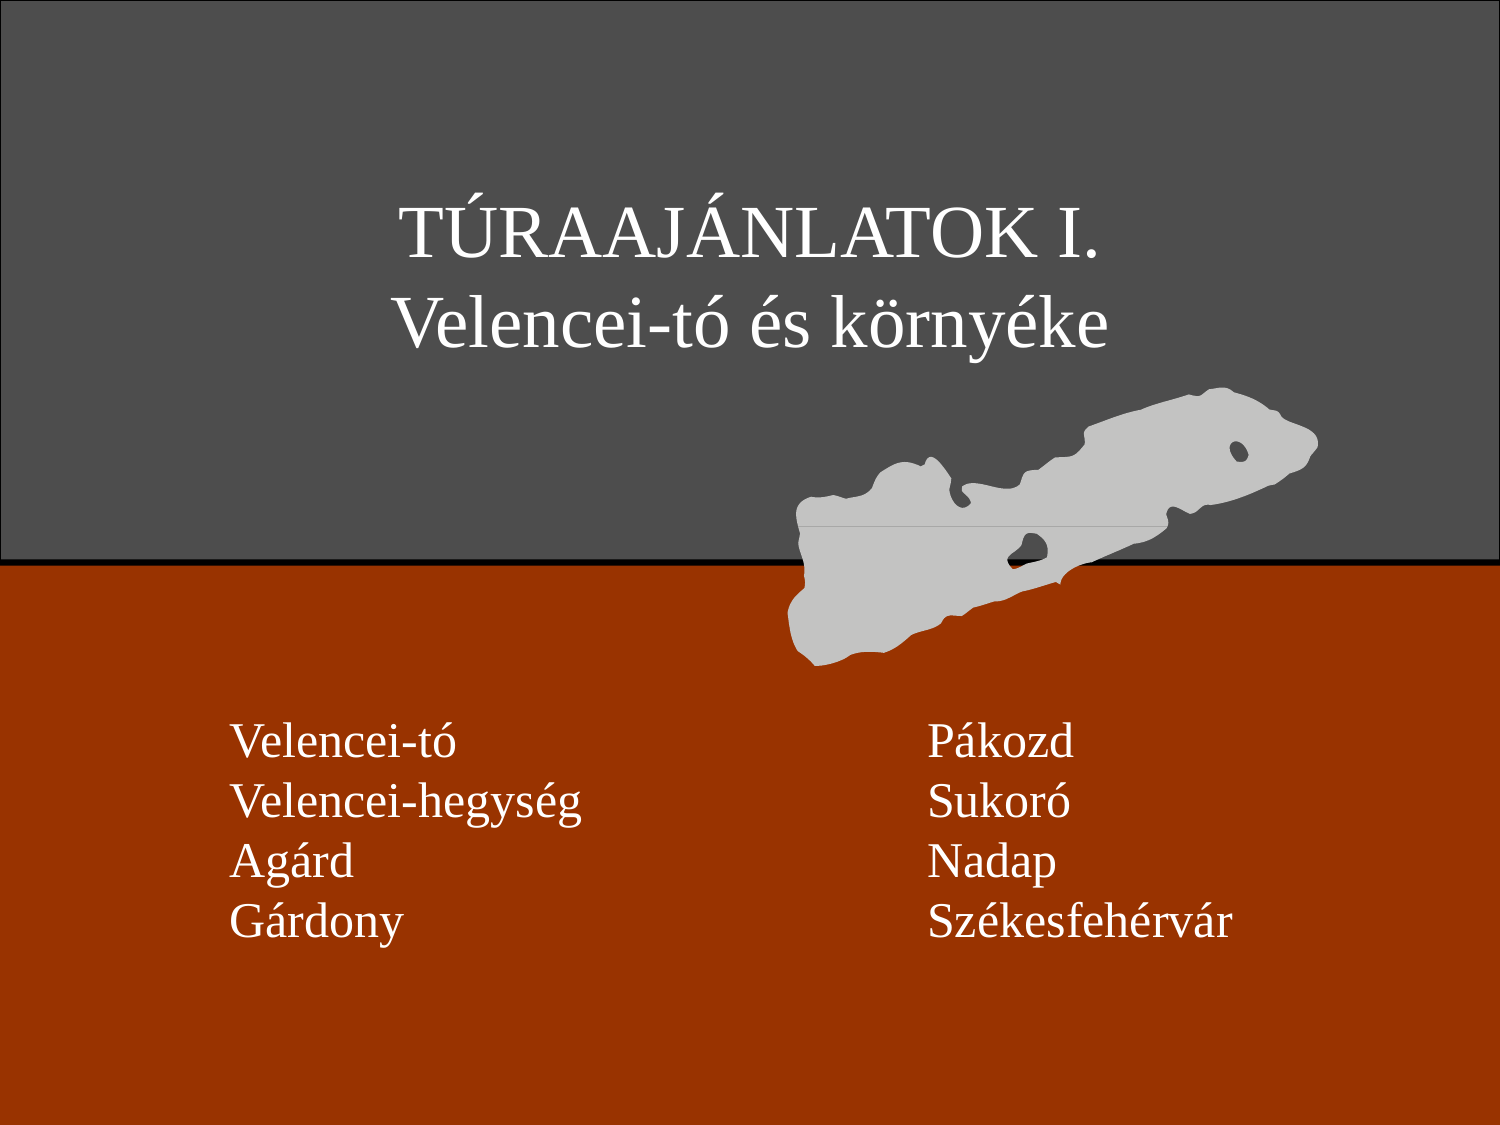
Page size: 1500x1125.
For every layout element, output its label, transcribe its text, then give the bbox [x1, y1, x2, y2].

text_box Velencei-tó Velencei-hegység Agárd Gárdony [214, 699, 598, 955]
text_box Pákozd Sukoró Nadap Székesfehérvár [912, 699, 1248, 955]
picture [787, 387, 1319, 667]
text_box TÚRAAJÁNLATOK I. Velencei-tó és környéke [375, 174, 1125, 370]
